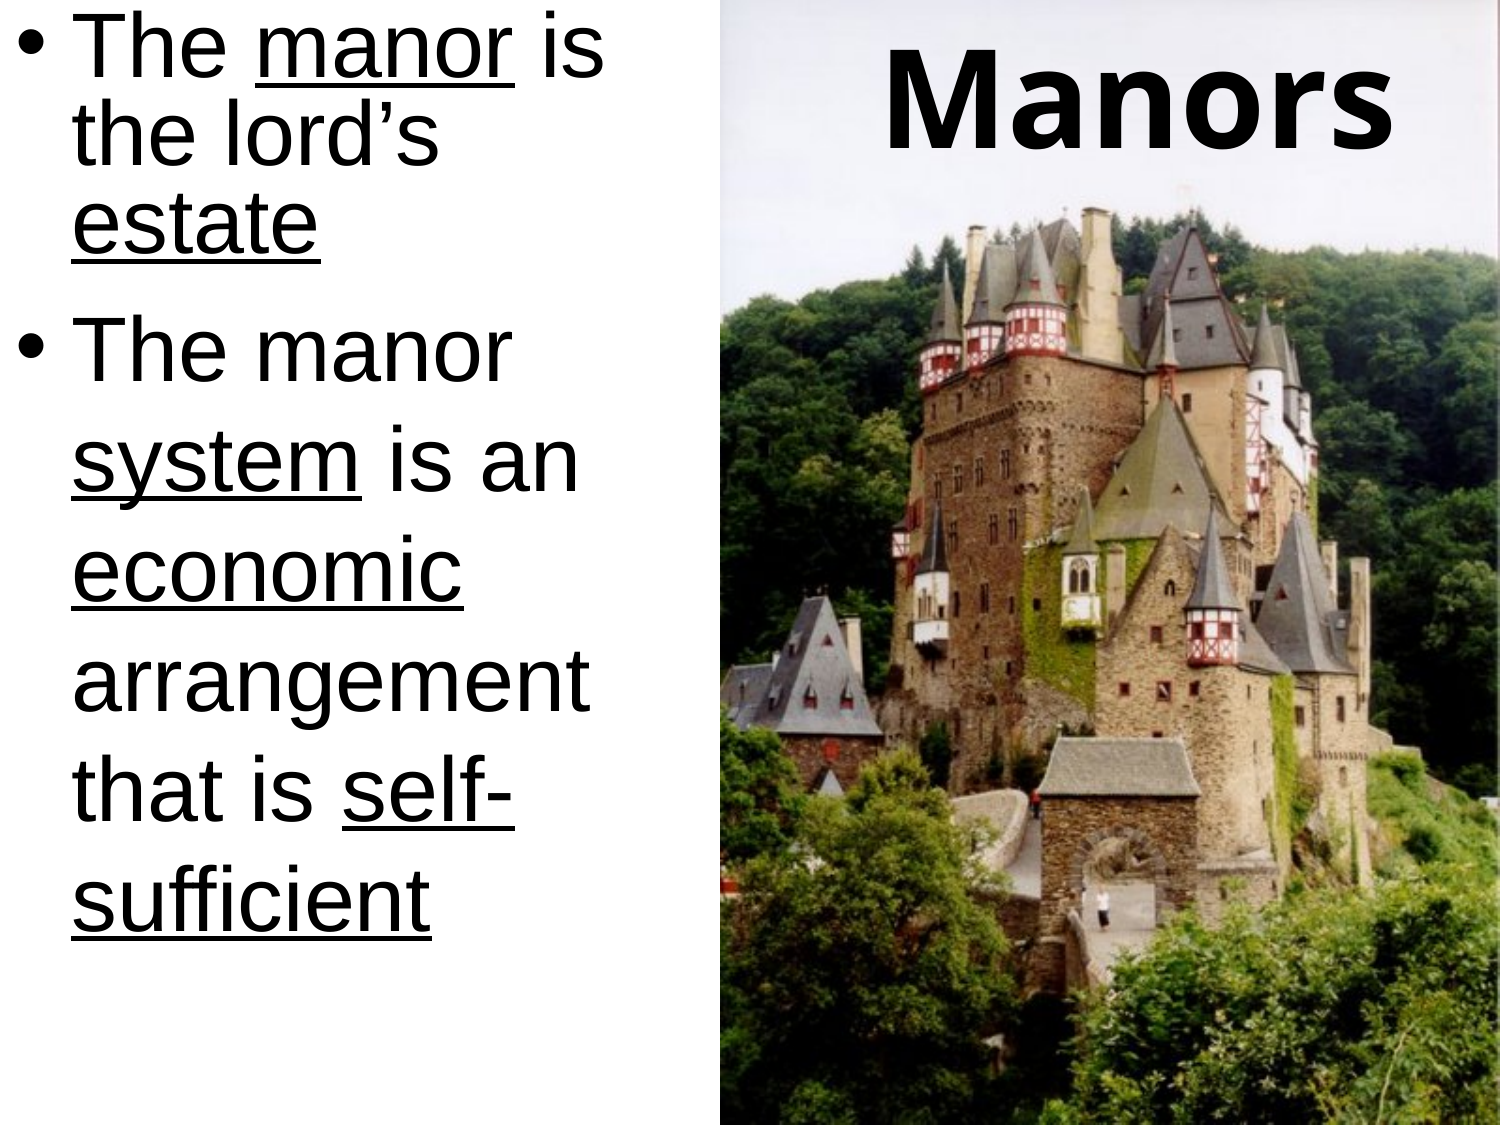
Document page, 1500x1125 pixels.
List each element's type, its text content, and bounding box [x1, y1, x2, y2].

picture [720, 0, 1500, 1125]
list The manor is the lord’s estate The manor system is an economic arrangement that is self-sufficient [0, 0, 718, 1125]
